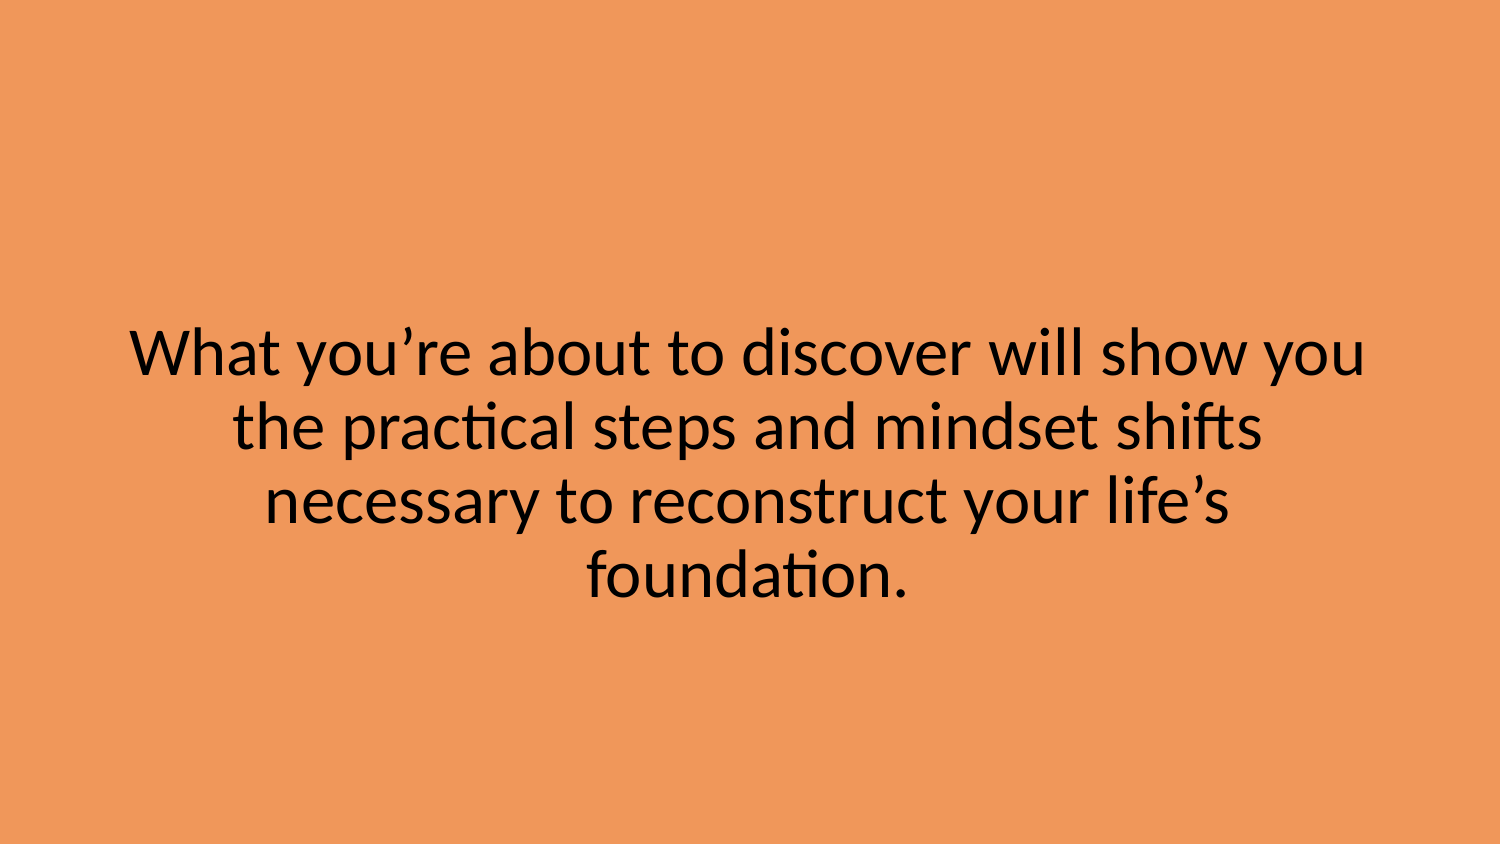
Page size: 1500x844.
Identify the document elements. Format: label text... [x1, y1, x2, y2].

list What you’re about to discover will show you the practical steps and mindset shifts necessary to reconstruct your life’s foundation. [91, 308, 1406, 576]
